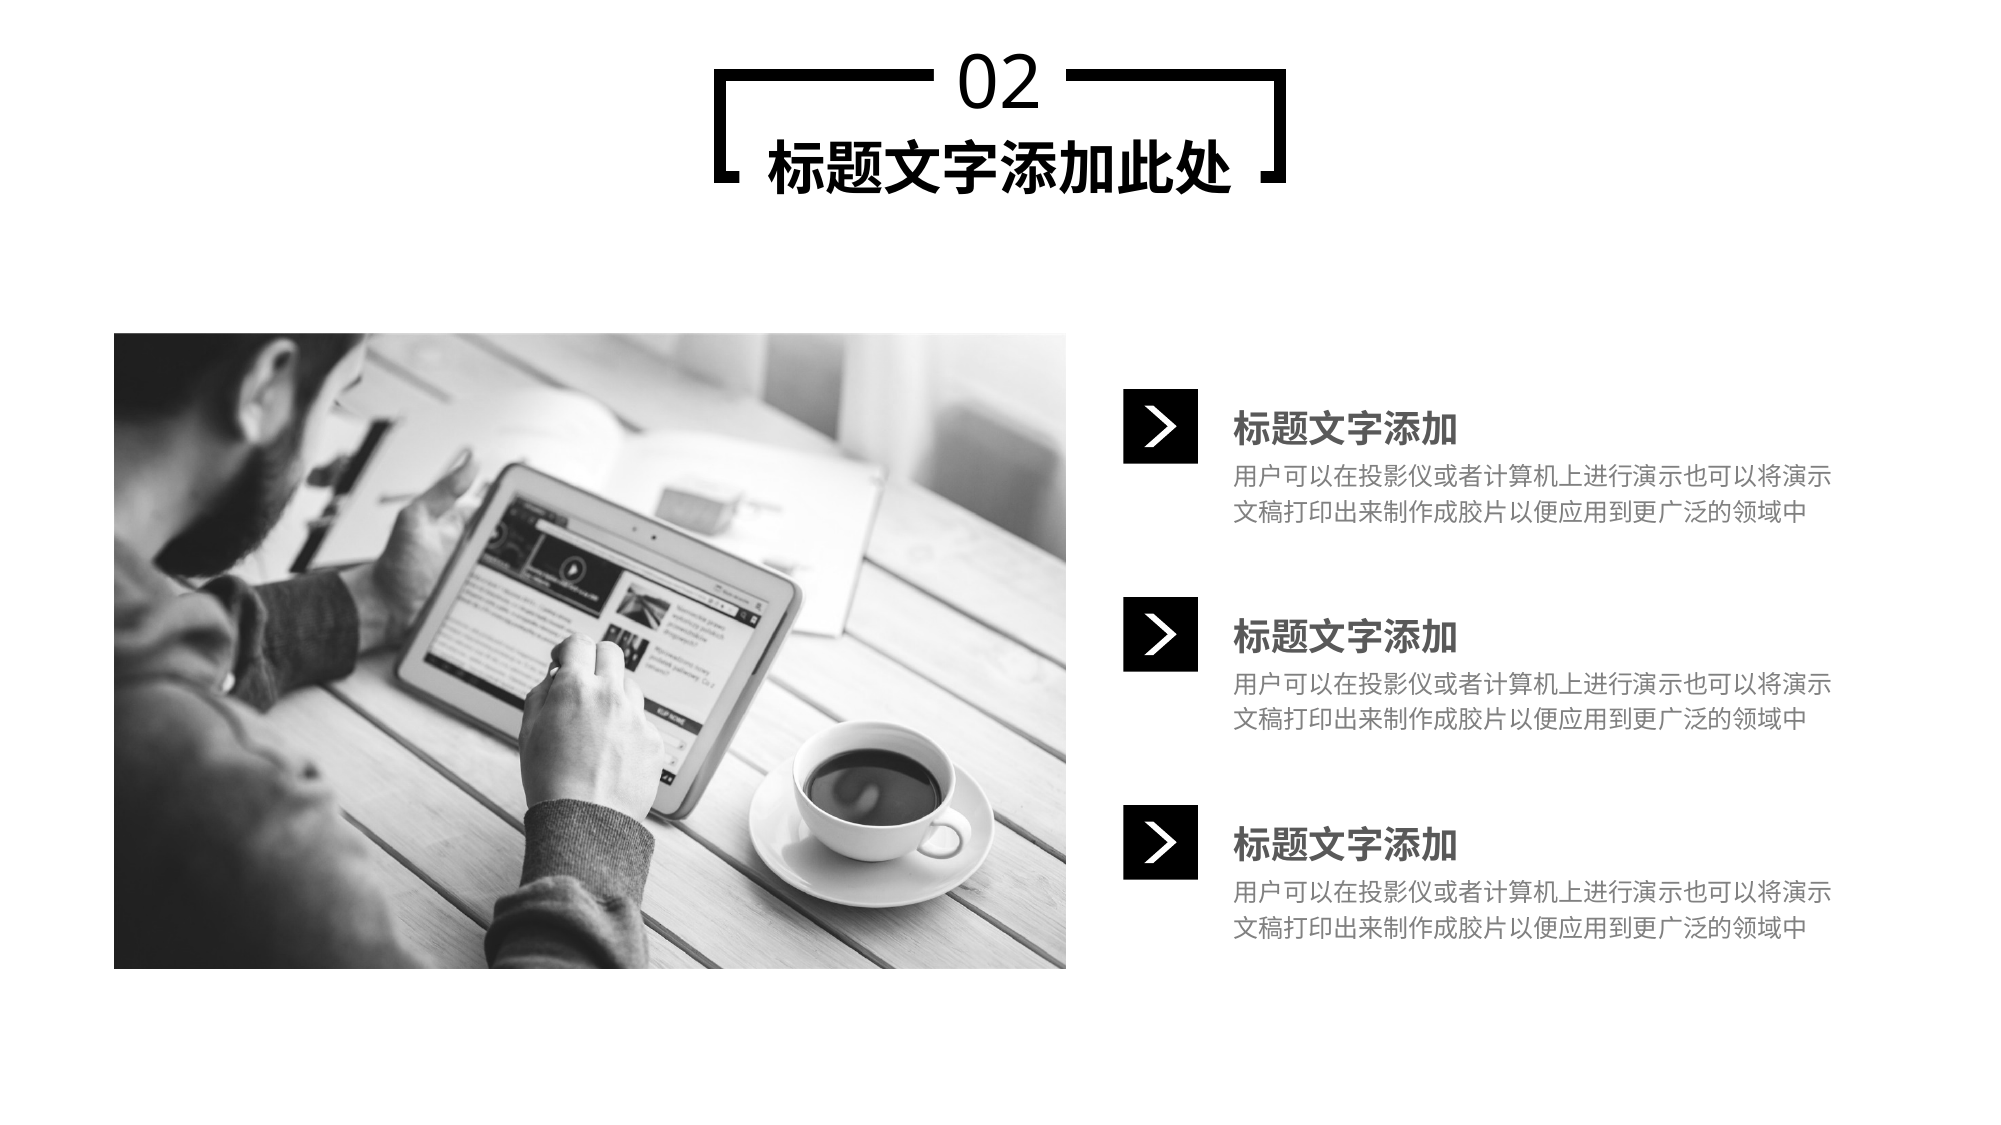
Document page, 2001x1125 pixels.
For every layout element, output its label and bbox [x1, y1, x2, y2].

text_box [1123, 389, 1867, 535]
picture [114, 333, 1066, 969]
text_box [1123, 597, 1867, 743]
text_box [1123, 805, 1867, 951]
text_box [719, 26, 1280, 210]
